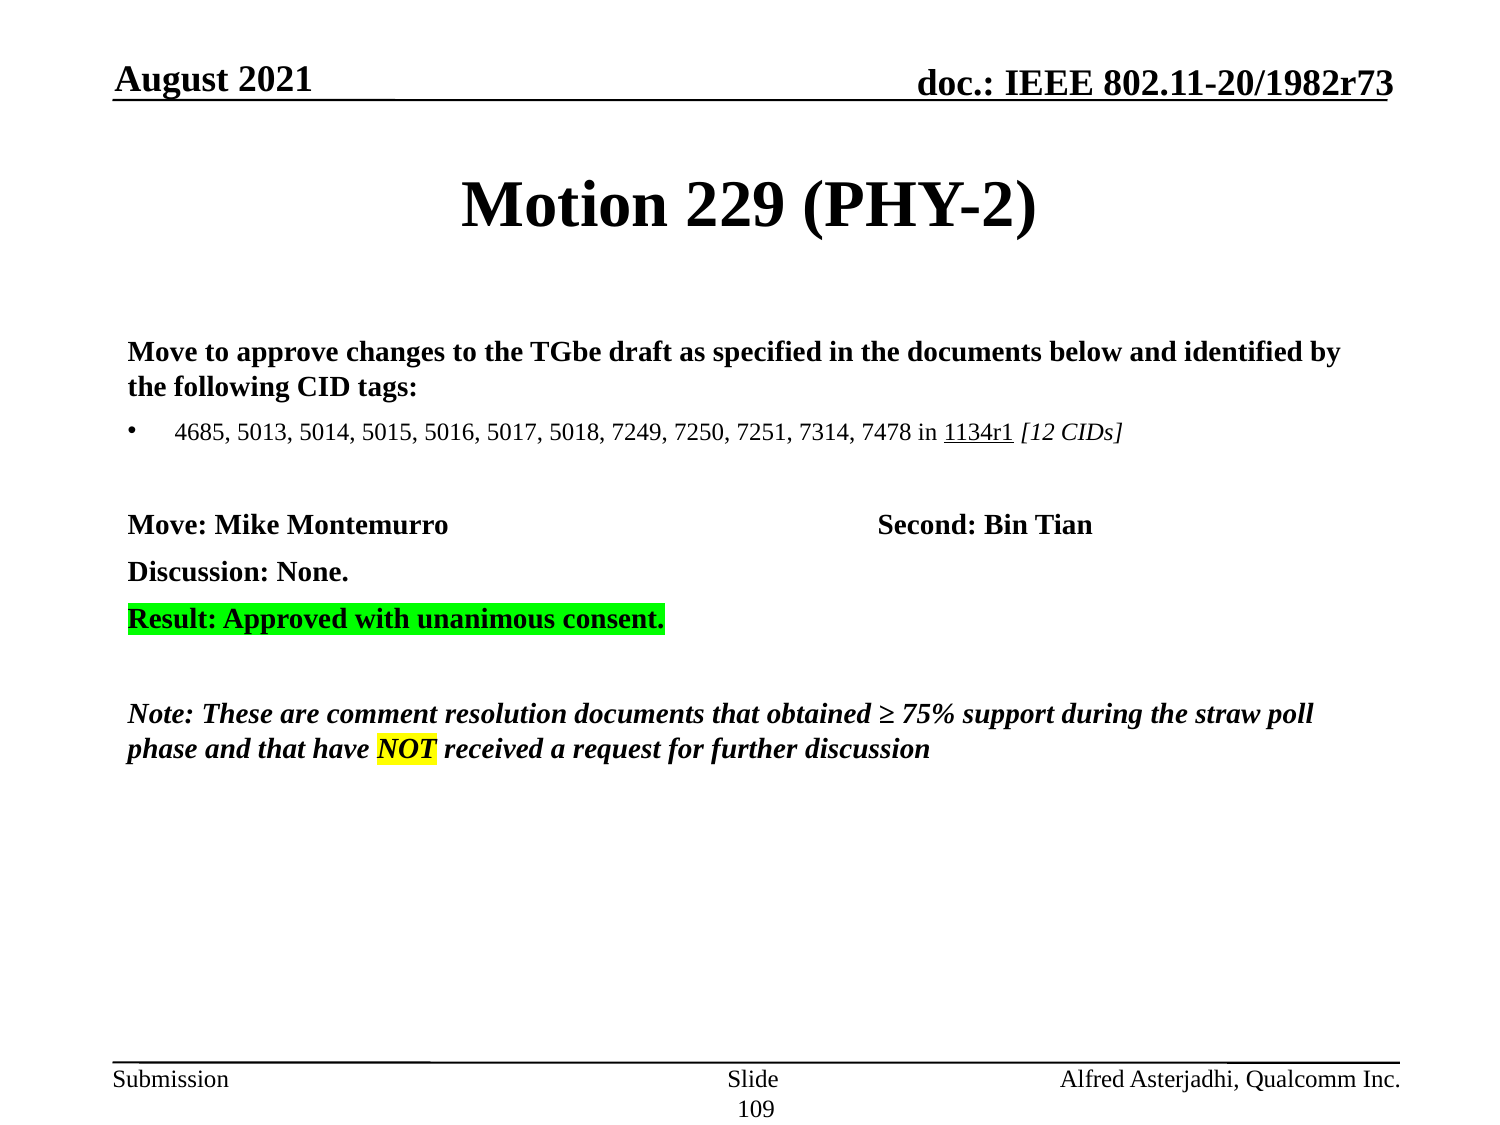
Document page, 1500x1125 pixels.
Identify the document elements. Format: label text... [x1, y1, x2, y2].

list Move to approve changes to the TGbe draft as specified in the documents below and identified by the following CID tags: 4685, 5013, 5014, 5015, 5016, 5017, 5018, 7249, 7250, 7251, 7314, 7478 in 1134r1 [12 CIDs] Move: Mike Montemurro Second: Bin Tian Discussion: None. Result: Approved with unanimous consent. Note: These are comment resolution documents that obtained ≥ 75% support during the straw poll phase and that have NOT received a request for further discussion [112, 324, 1388, 1063]
slide_number Slide 109 [712, 1061, 800, 1123]
footer Alfred Asterjadhi, Qualcomm Inc. [878, 1061, 1402, 1093]
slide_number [114, 54, 423, 100]
title Motion 229 (PHY-2) [112, 112, 1388, 288]
